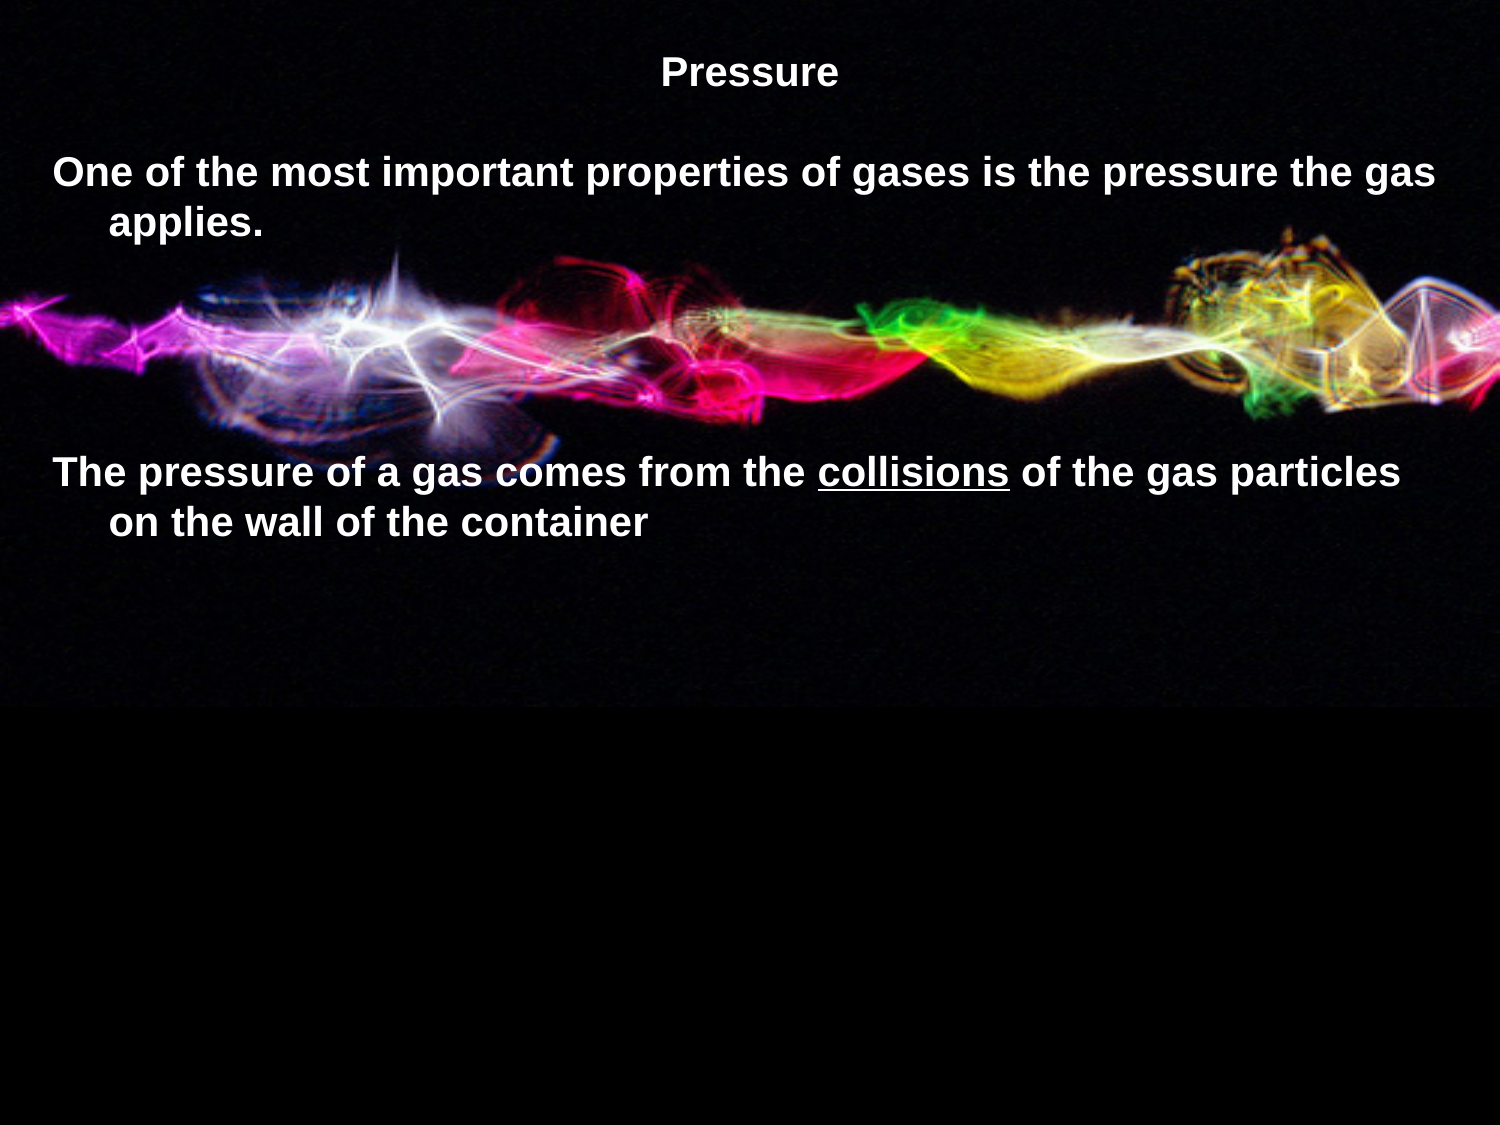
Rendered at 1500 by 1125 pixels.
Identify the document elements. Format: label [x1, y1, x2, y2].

picture [0, 0, 1500, 707]
